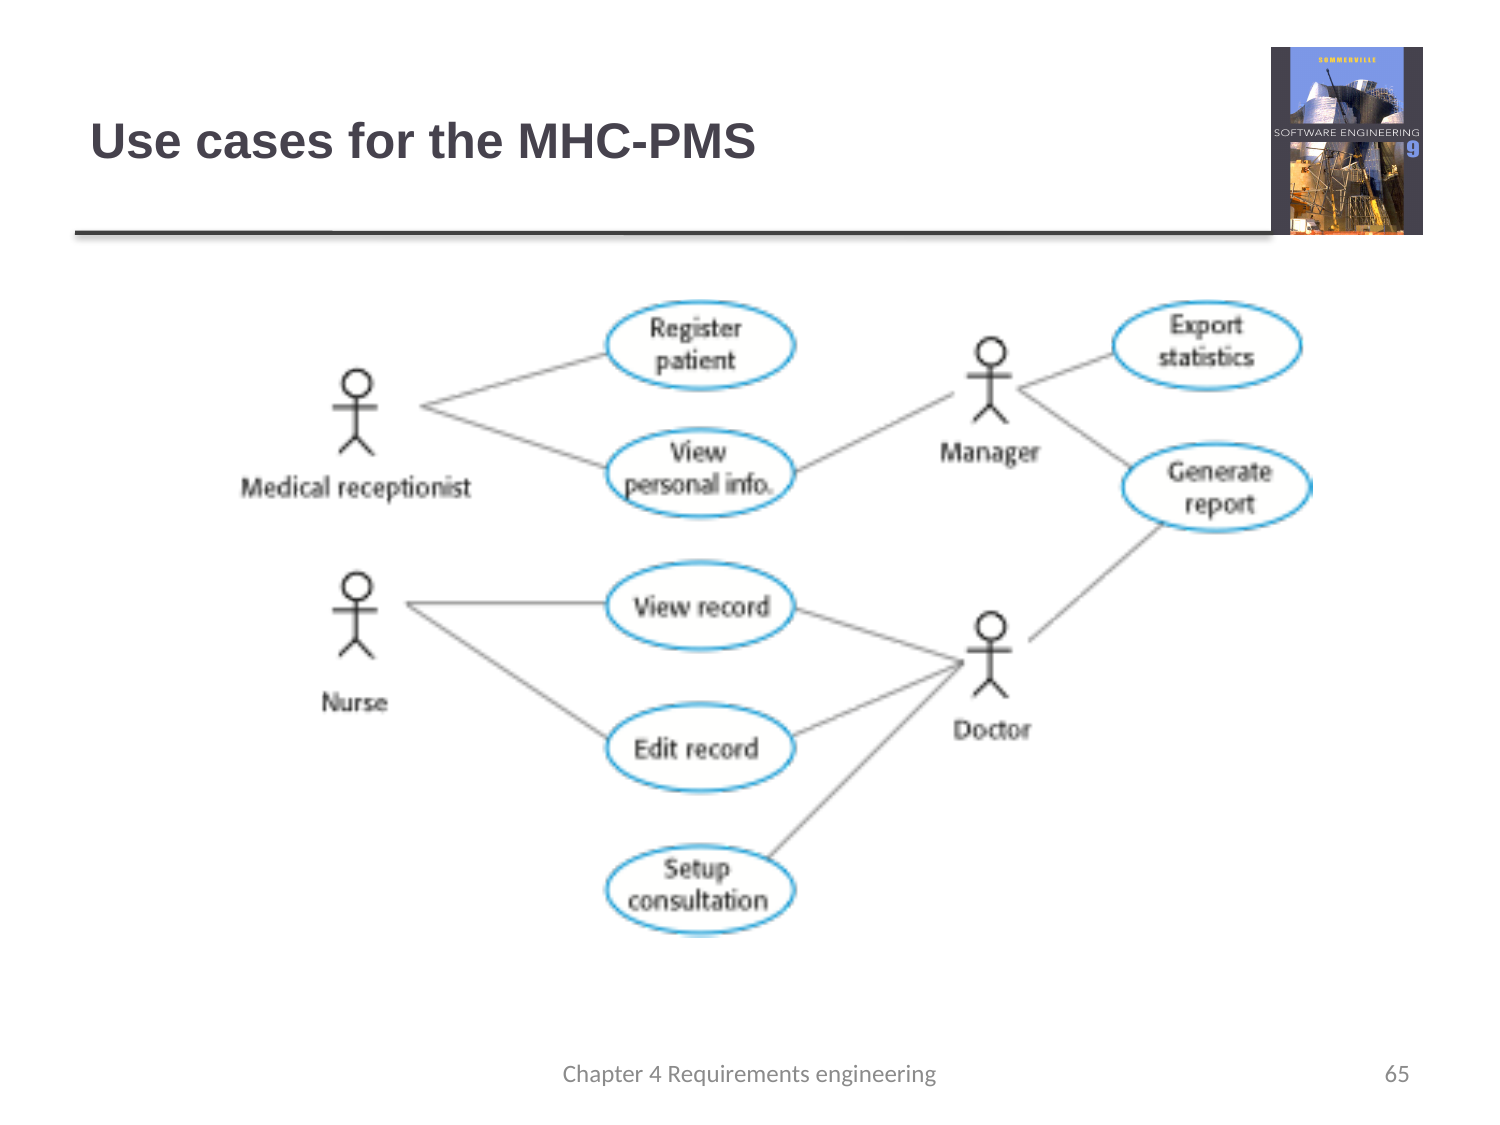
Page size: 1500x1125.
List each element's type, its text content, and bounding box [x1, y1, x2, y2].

footer Chapter 4 Requirements engineering [512, 1042, 988, 1103]
picture [1272, 47, 1423, 235]
slide_number 65 [1074, 1042, 1425, 1103]
picture [237, 299, 1314, 938]
title Use cases for the MHC-PMS [74, 44, 1272, 233]
